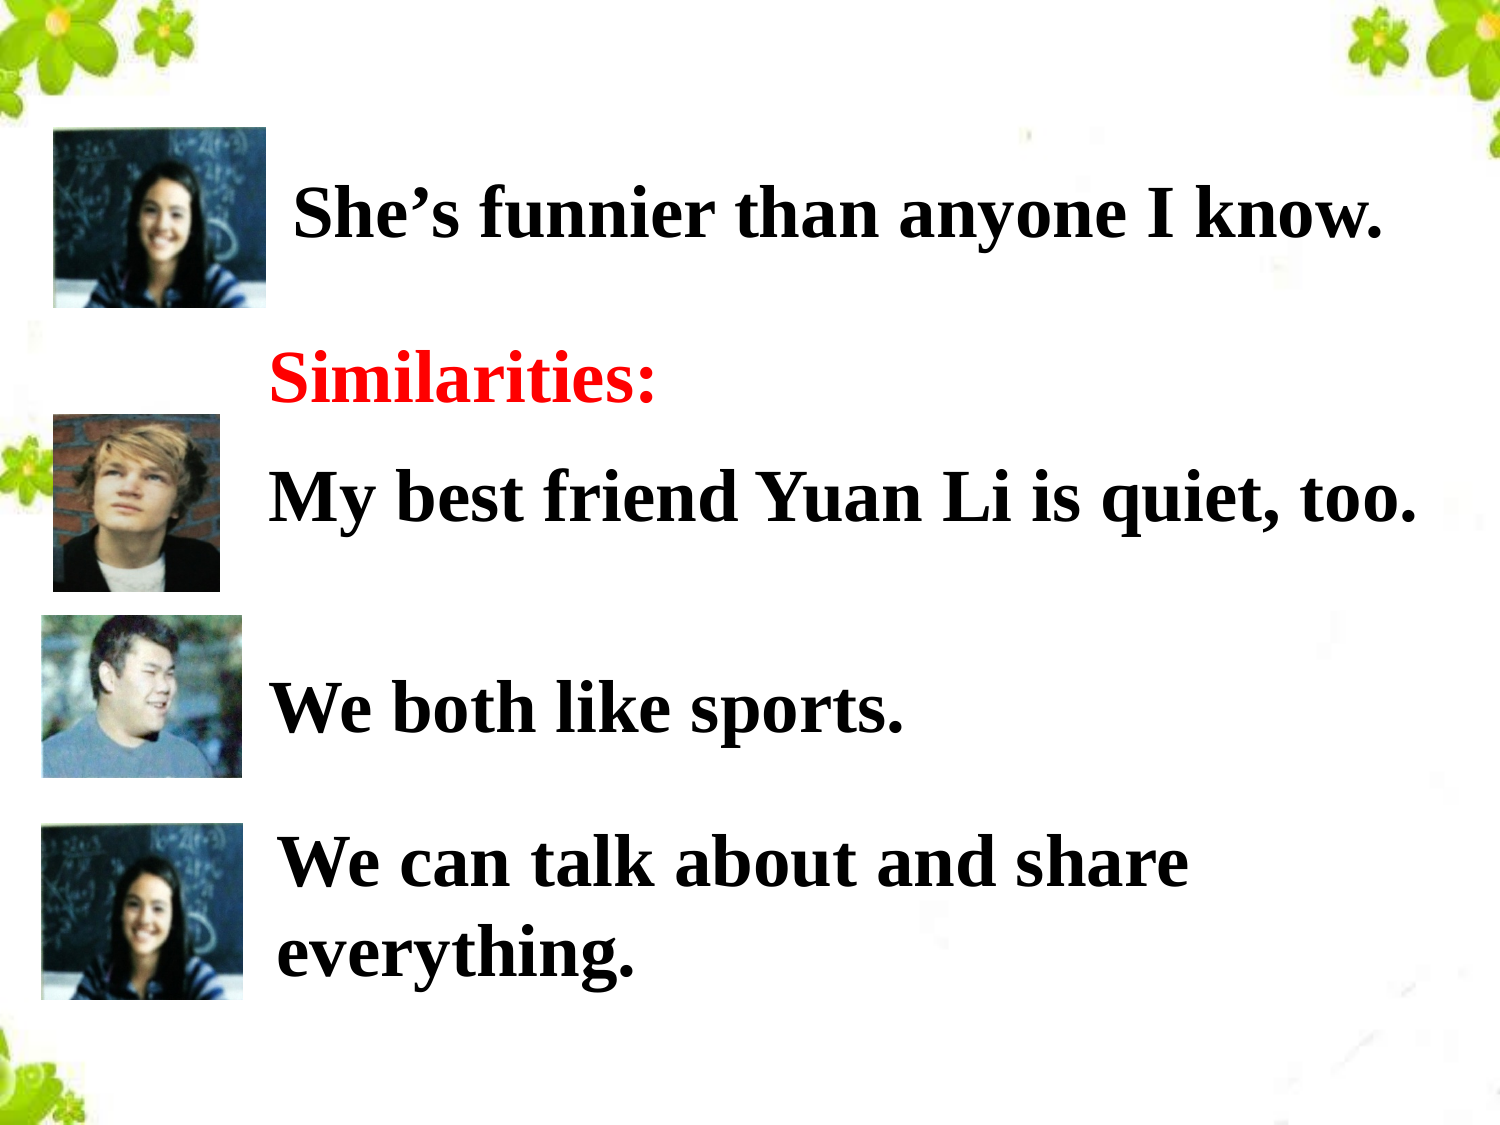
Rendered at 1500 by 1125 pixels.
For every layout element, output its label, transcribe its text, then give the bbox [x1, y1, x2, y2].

text_box We both like sports. [253, 650, 1160, 756]
text_box She’s funnier than anyone I know. [277, 155, 1477, 261]
text_box Similarities: [253, 319, 833, 425]
picture [0, 0, 1500, 1125]
text_box We can talk about and share everything. [261, 804, 1329, 999]
text_box My best friend Yuan Li is quiet, too. [253, 439, 1483, 544]
